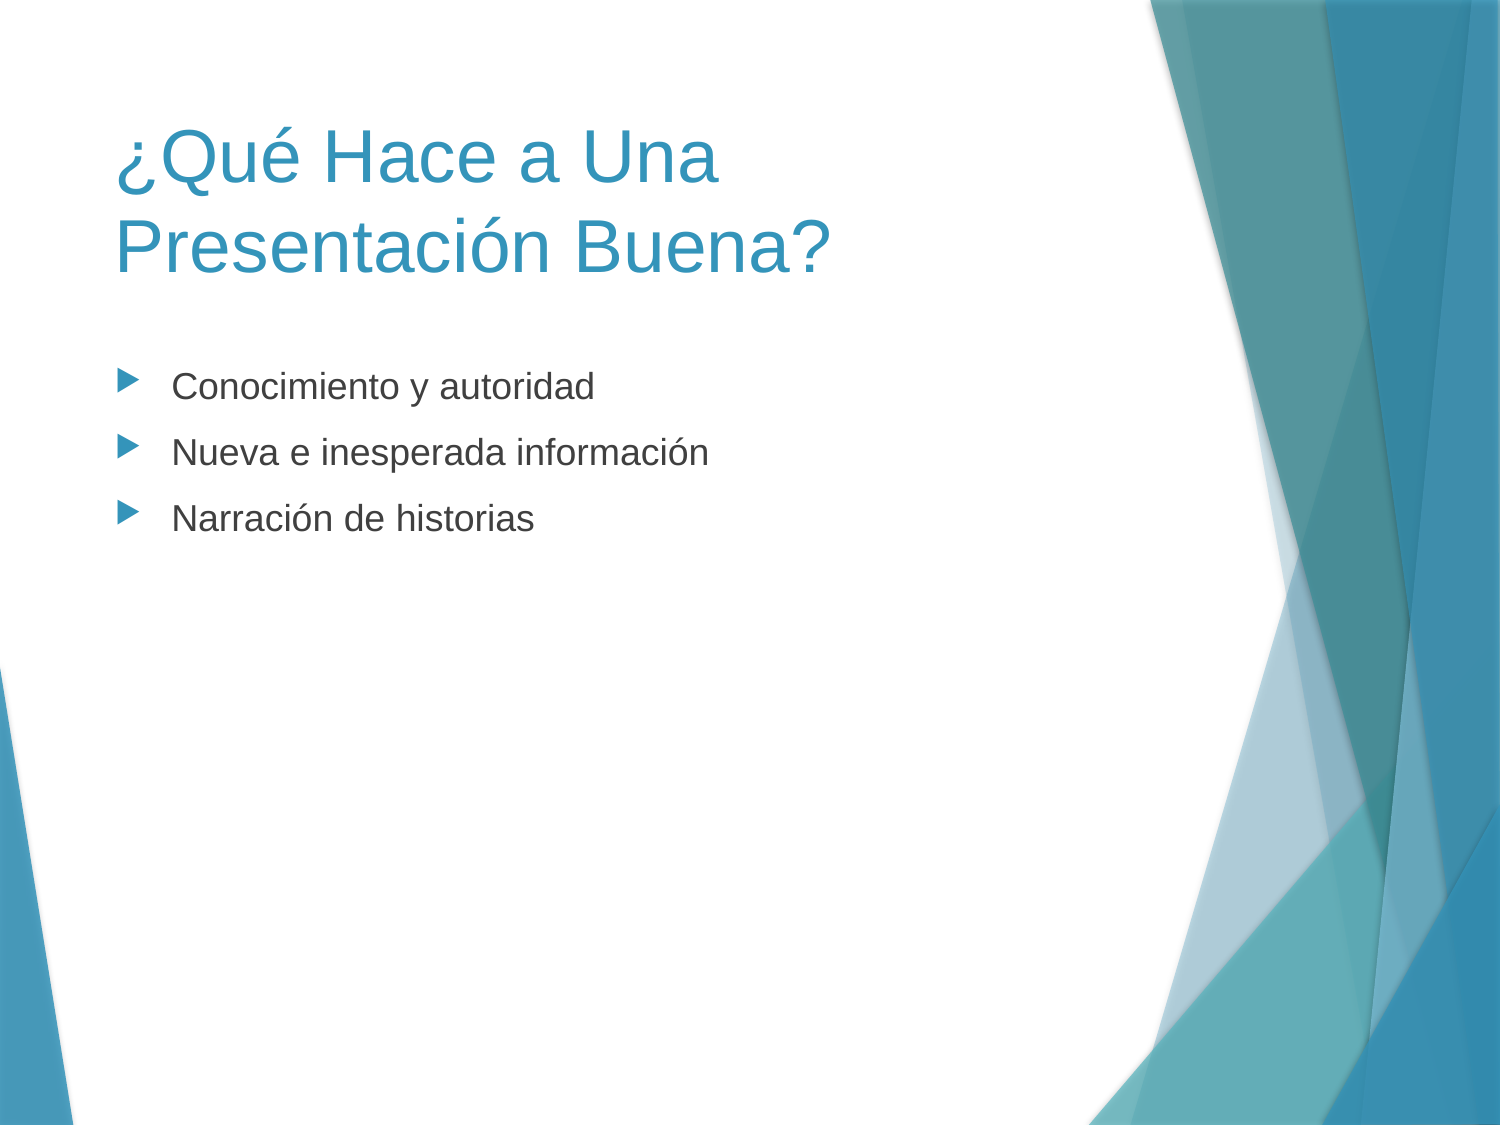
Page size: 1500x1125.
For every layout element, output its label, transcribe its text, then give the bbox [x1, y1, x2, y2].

title ¿Qué Hace a Una Presentación Buena? [99, 99, 1142, 317]
list Conocimiento y autoridad Nueva e inesperada información Narración de historias [99, 354, 1142, 992]
